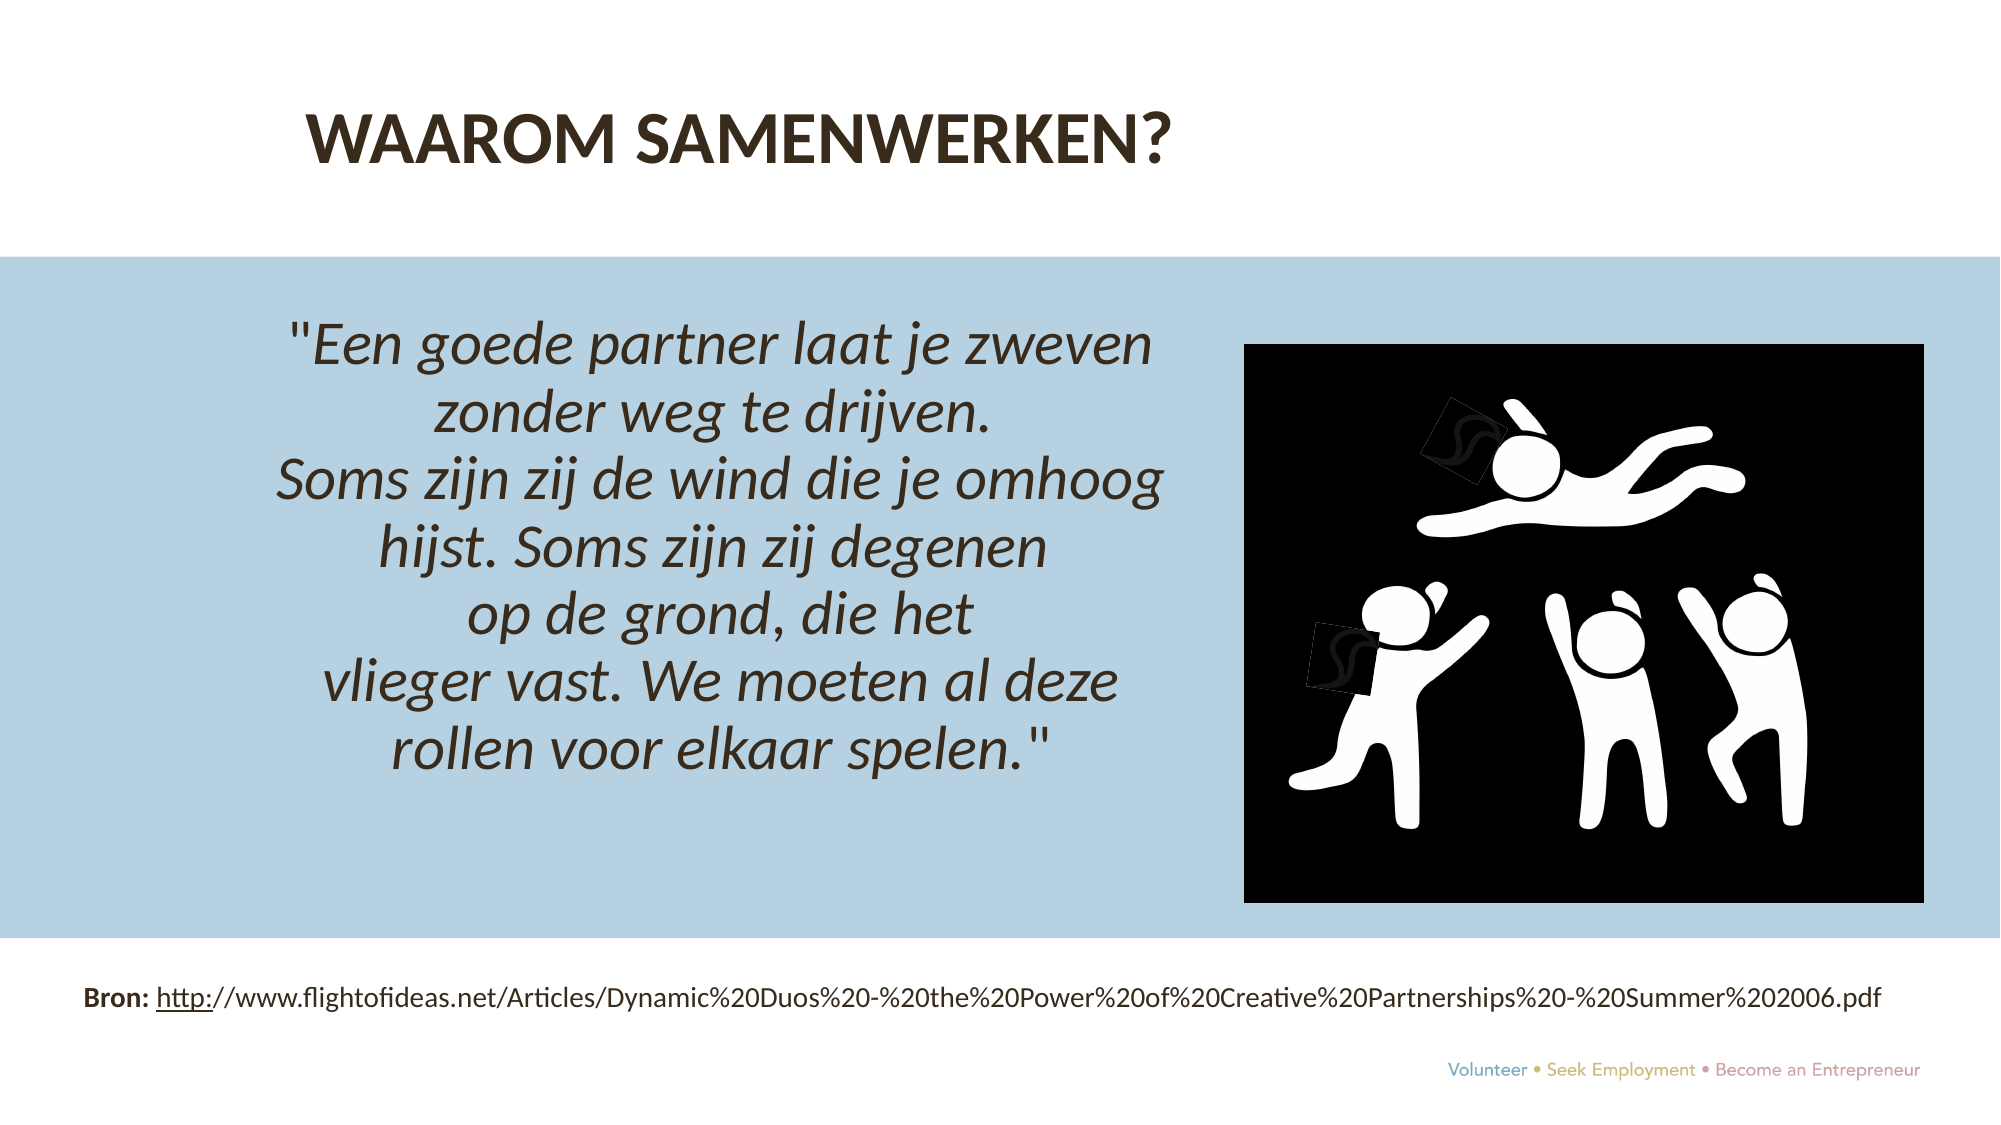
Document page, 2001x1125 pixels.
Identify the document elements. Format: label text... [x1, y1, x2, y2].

list WAAROM SAMENWERKEN? [268, 91, 1212, 356]
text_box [1244, 344, 1924, 903]
text_box [0, 256, 2000, 939]
picture [1418, 1046, 1971, 1103]
list "Een goede partner laat je zweven zonder weg te drijven. Soms zijn zij de wind die je omhoog hijst. Soms zijn zij degenen op de grond, die het vlieger vast. We moeten al deze rollen voor elkaar spelen." [250, 303, 1193, 902]
text_box Bron: http://www.flightofideas.net/Articles/Dynamic%20Duos%20-%20the%20Power%20of%20Creative%20Partnerships%20-%20Summer%202006.pdf [69, 971, 1963, 1021]
